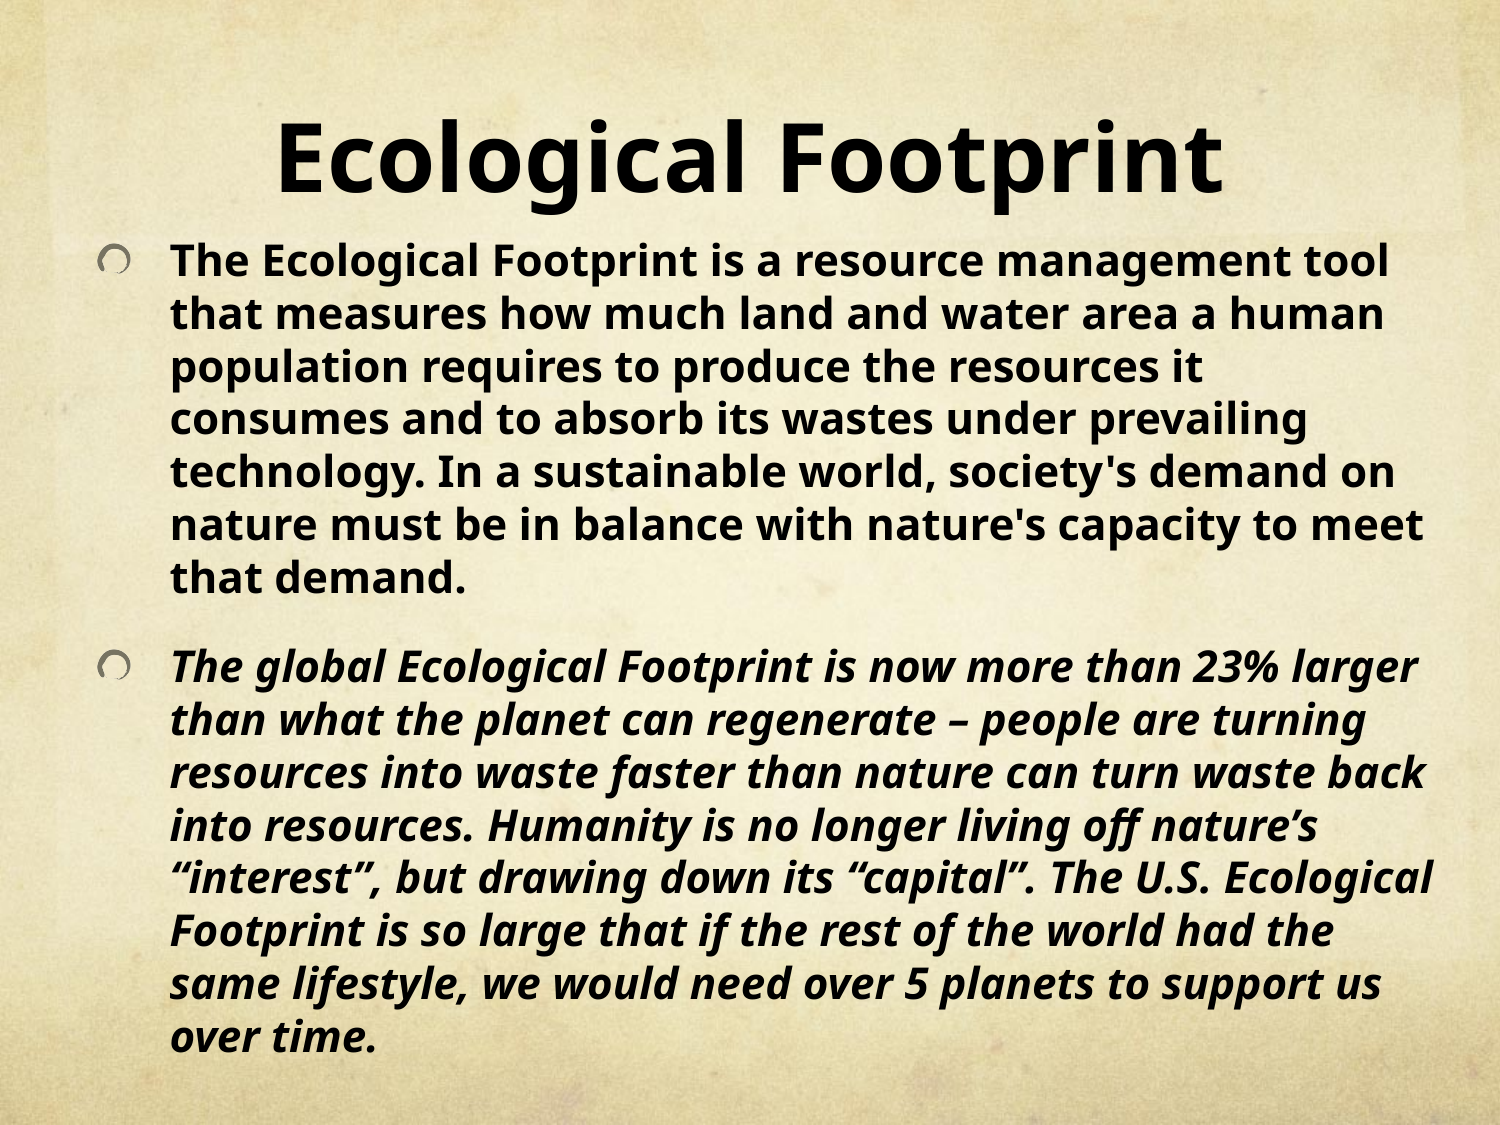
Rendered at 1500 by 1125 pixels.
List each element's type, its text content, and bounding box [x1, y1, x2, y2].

title Ecological Footprint [150, 82, 1350, 224]
list The Ecological Footprint is a resource management tool that measures how much land and water area a human population requires to produce the resources it consumes and to absorb its wastes under prevailing technology. In a sustainable world, society's demand on nature must be in balance with nature's capacity to meet that demand. The global Ecological Footprint is now more than 23% larger than what the planet can regenerate – people are turning resources into waste faster than nature can turn waste back into resources. Humanity is no longer living off nature’s “interest”, but drawing down its “capital”. The U.S. Ecological Footprint is so large that if the rest of the world had the same lifestyle, we would need over 5 planets to support us over time. [82, 224, 1450, 1072]
picture [0, 0, 1500, 1125]
